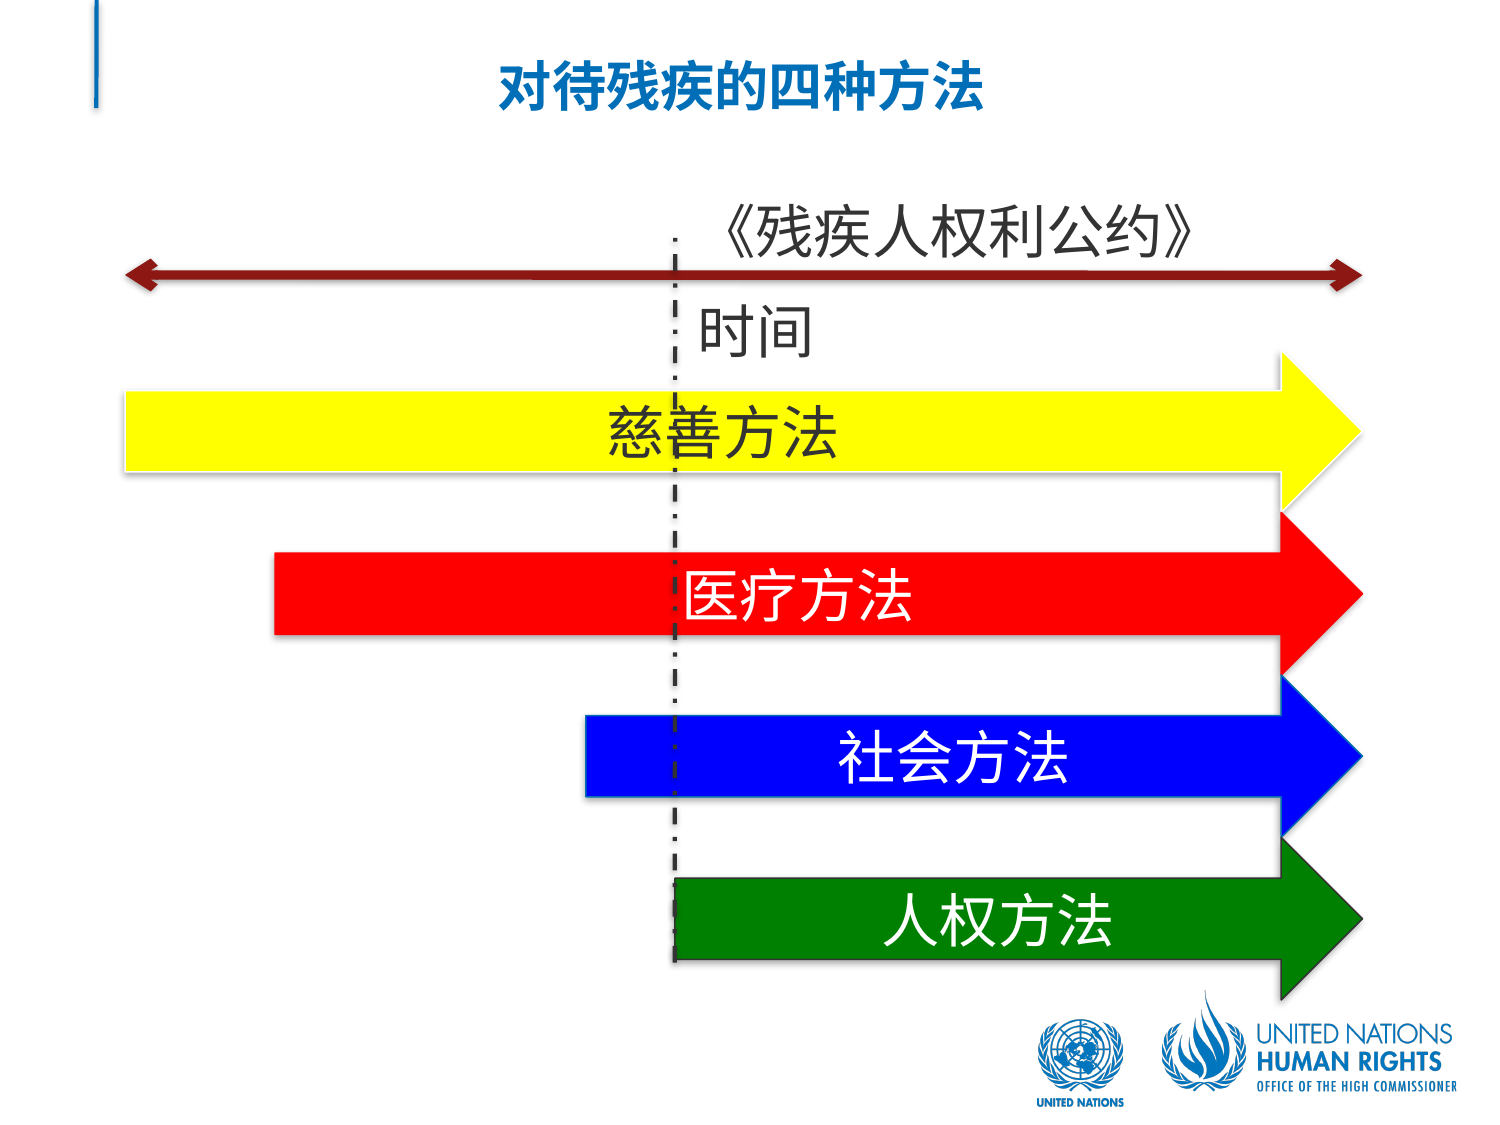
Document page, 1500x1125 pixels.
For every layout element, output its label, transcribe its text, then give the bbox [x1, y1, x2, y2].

title 对待残疾的四种方法 [121, 45, 1363, 224]
picture [1037, 990, 1457, 1107]
text_box 《残疾人权利公约》 [649, 187, 1270, 273]
text_box 社会方法 [585, 674, 1364, 837]
text_box 人权方法 [674, 836, 1364, 1001]
text_box 慈善方法 [124, 349, 1364, 512]
text_box 时间 [649, 287, 863, 373]
text_box 医疗方法 [274, 511, 1364, 675]
